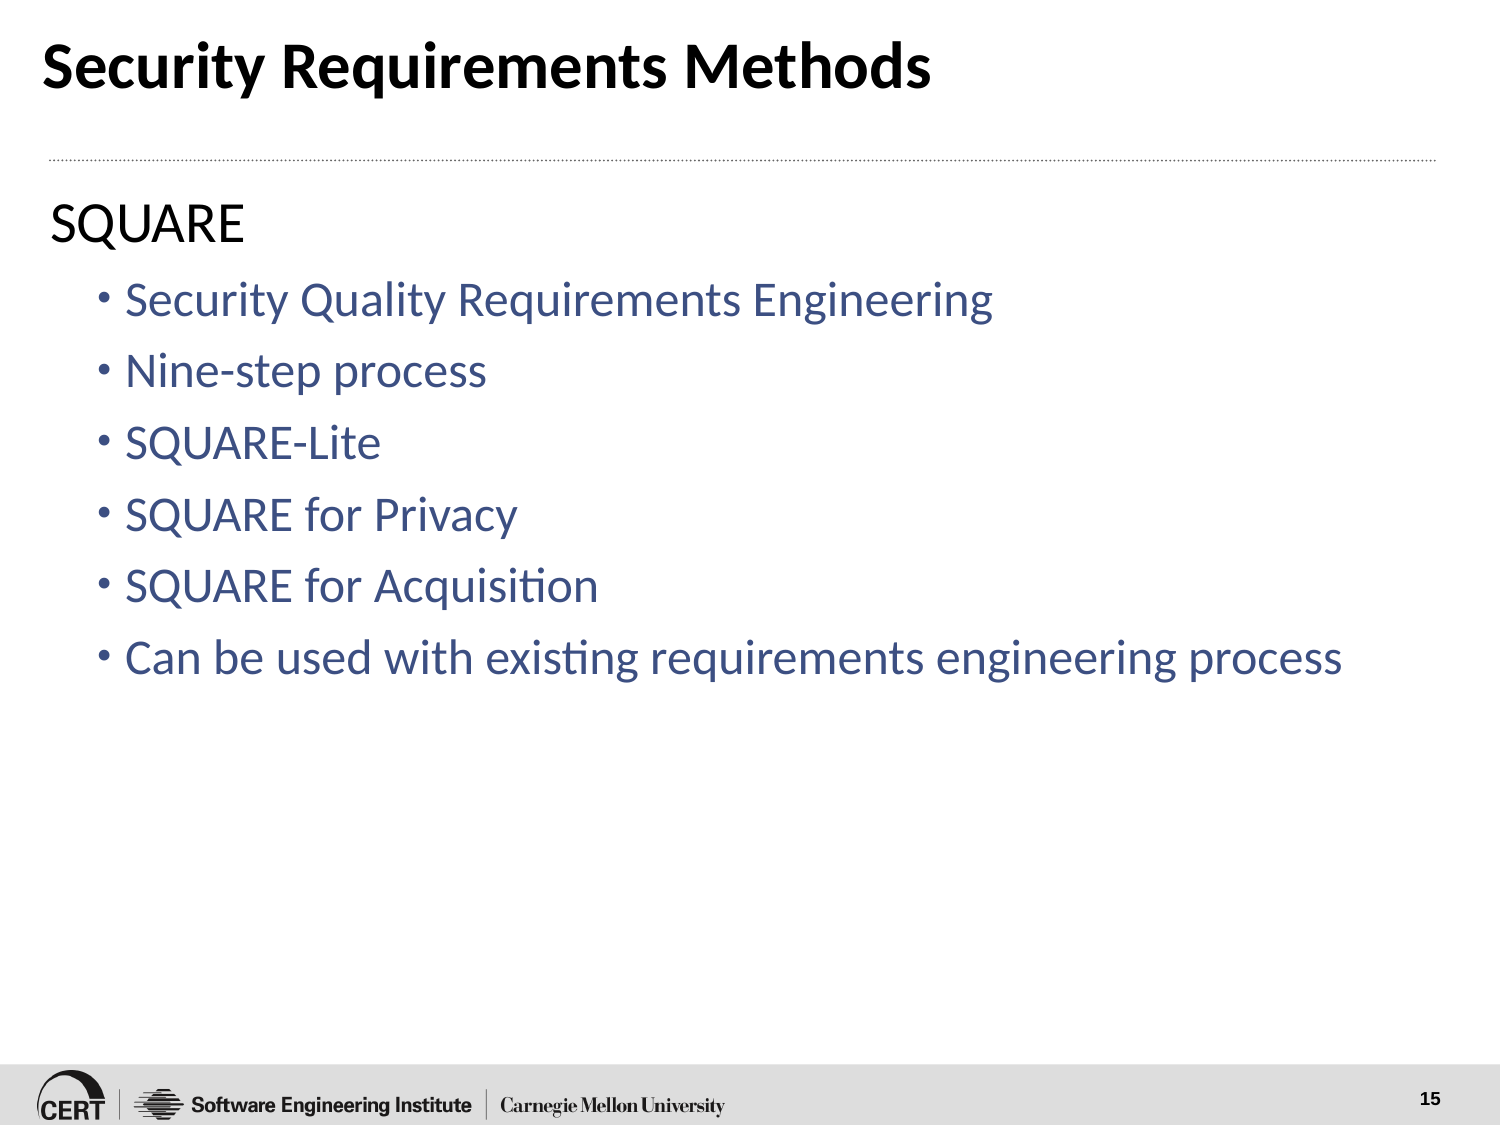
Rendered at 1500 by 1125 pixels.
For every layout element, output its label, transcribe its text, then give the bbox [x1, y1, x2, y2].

title Security Requirements Methods [42, 37, 1434, 155]
picture [37, 1069, 725, 1122]
list SQUARE Security Quality Requirements Engineering Nine-step process SQUARE-Lite SQUARE for Privacy SQUARE for Acquisition Can be used with existing requirements engineering process [49, 187, 1438, 1001]
